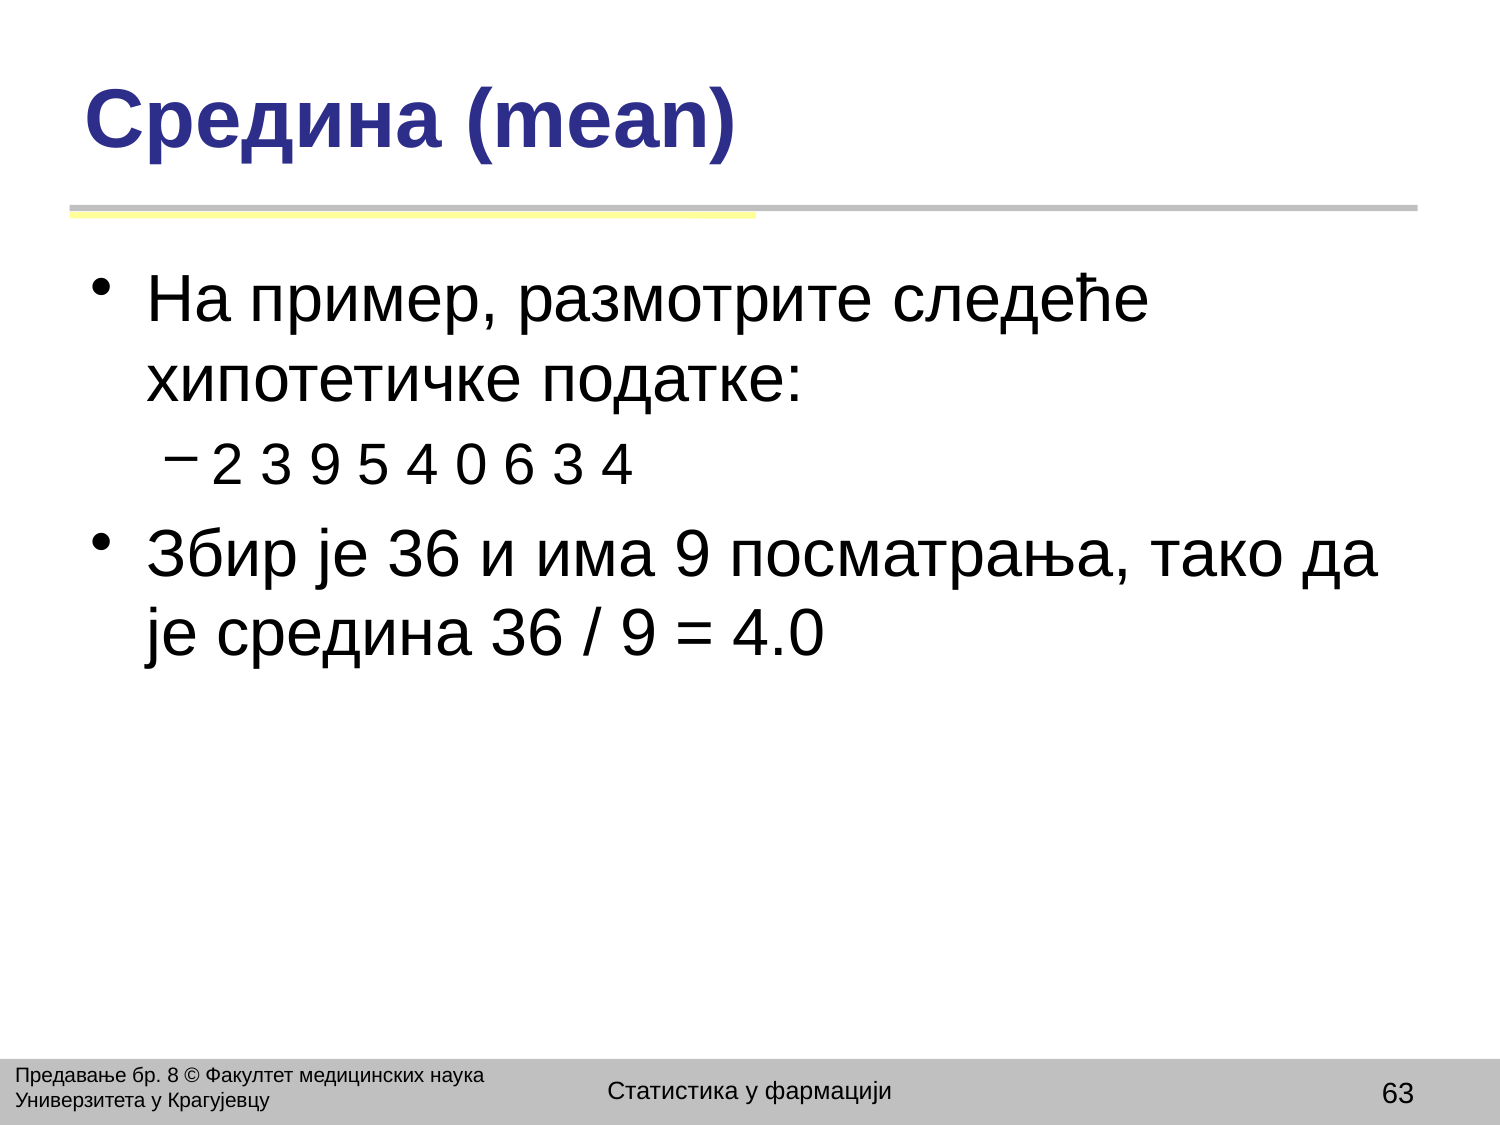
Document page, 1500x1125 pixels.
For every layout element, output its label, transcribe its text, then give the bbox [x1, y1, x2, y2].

slide_number 63 [1079, 1066, 1430, 1125]
footer Статистика у фармацији [512, 1066, 988, 1125]
title Средина (mean) [69, 19, 1426, 208]
slide_number Предавање бр. 8 © Факултет медицинских наука Универзитета у Крагујевцу [0, 1053, 631, 1108]
list На пример, размотрите следеће хипотетичке податке: 2 3 9 5 4 0 6 3 4 Збир је 36 и има 9 посматрања, тако да је средина 36 / 9 = 4.0 [74, 246, 1426, 1023]
